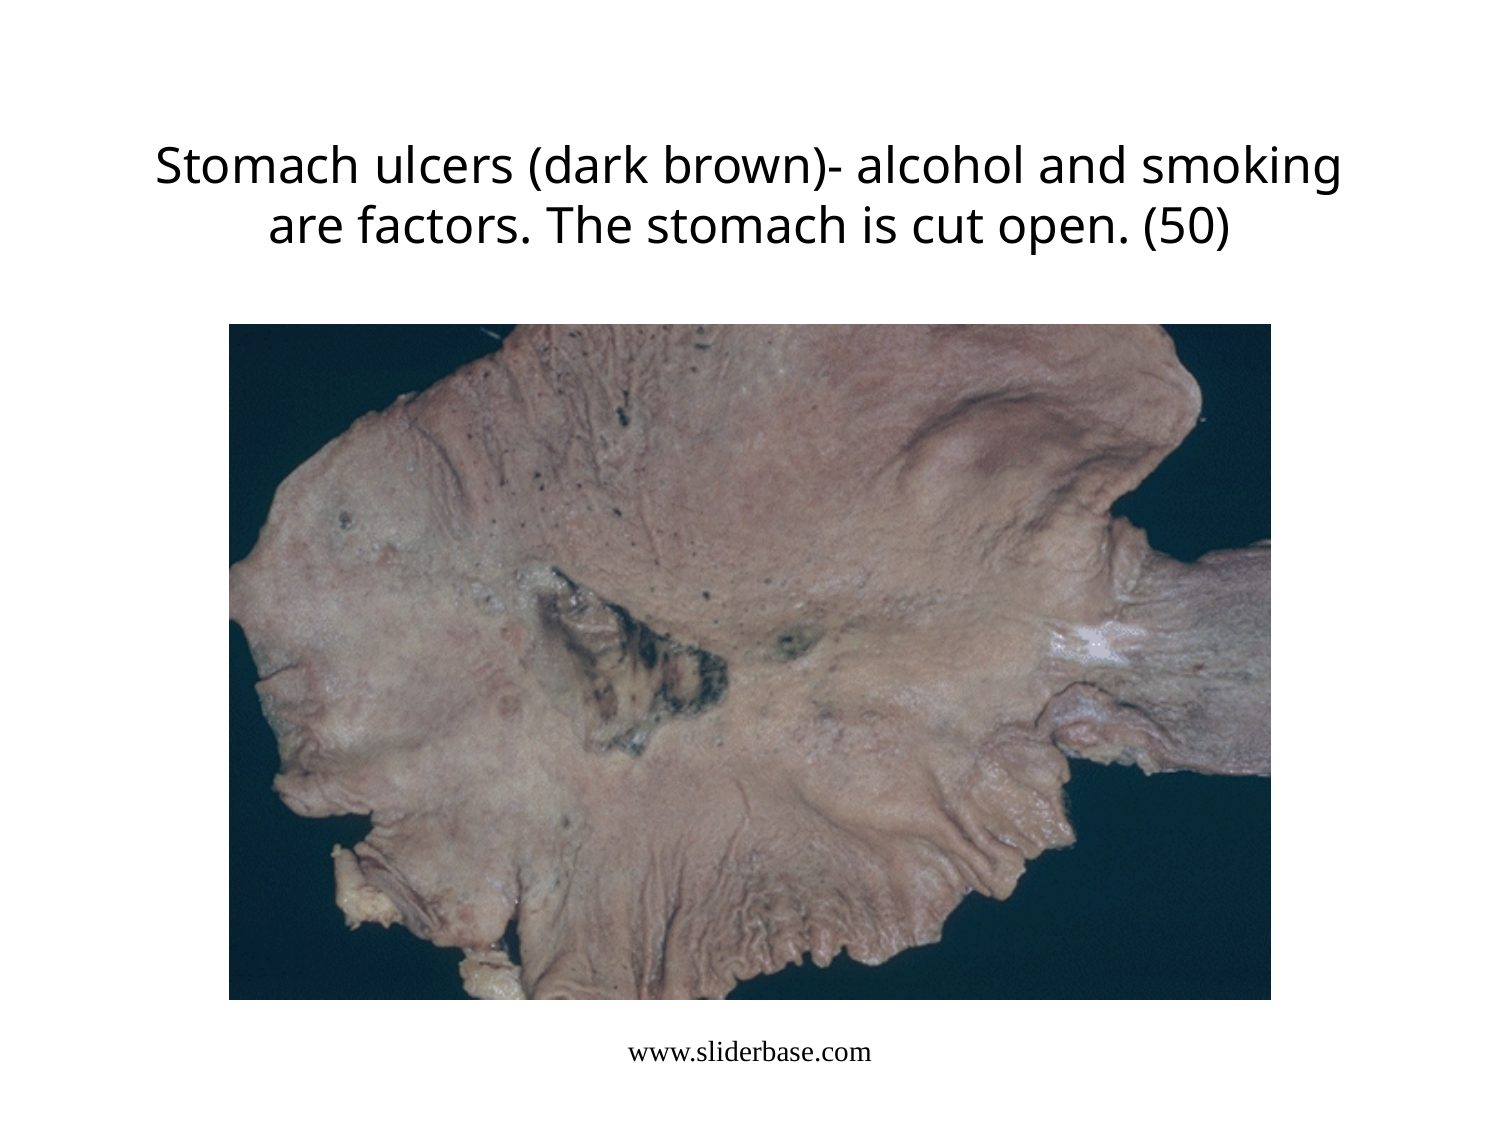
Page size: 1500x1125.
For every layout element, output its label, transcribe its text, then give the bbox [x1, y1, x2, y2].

footer www.sliderbase.com [512, 1025, 988, 1100]
title Stomach ulcers (dark brown)- alcohol and smoking are factors. The stomach is cut open. (50) [112, 99, 1388, 288]
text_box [228, 324, 1271, 1001]
